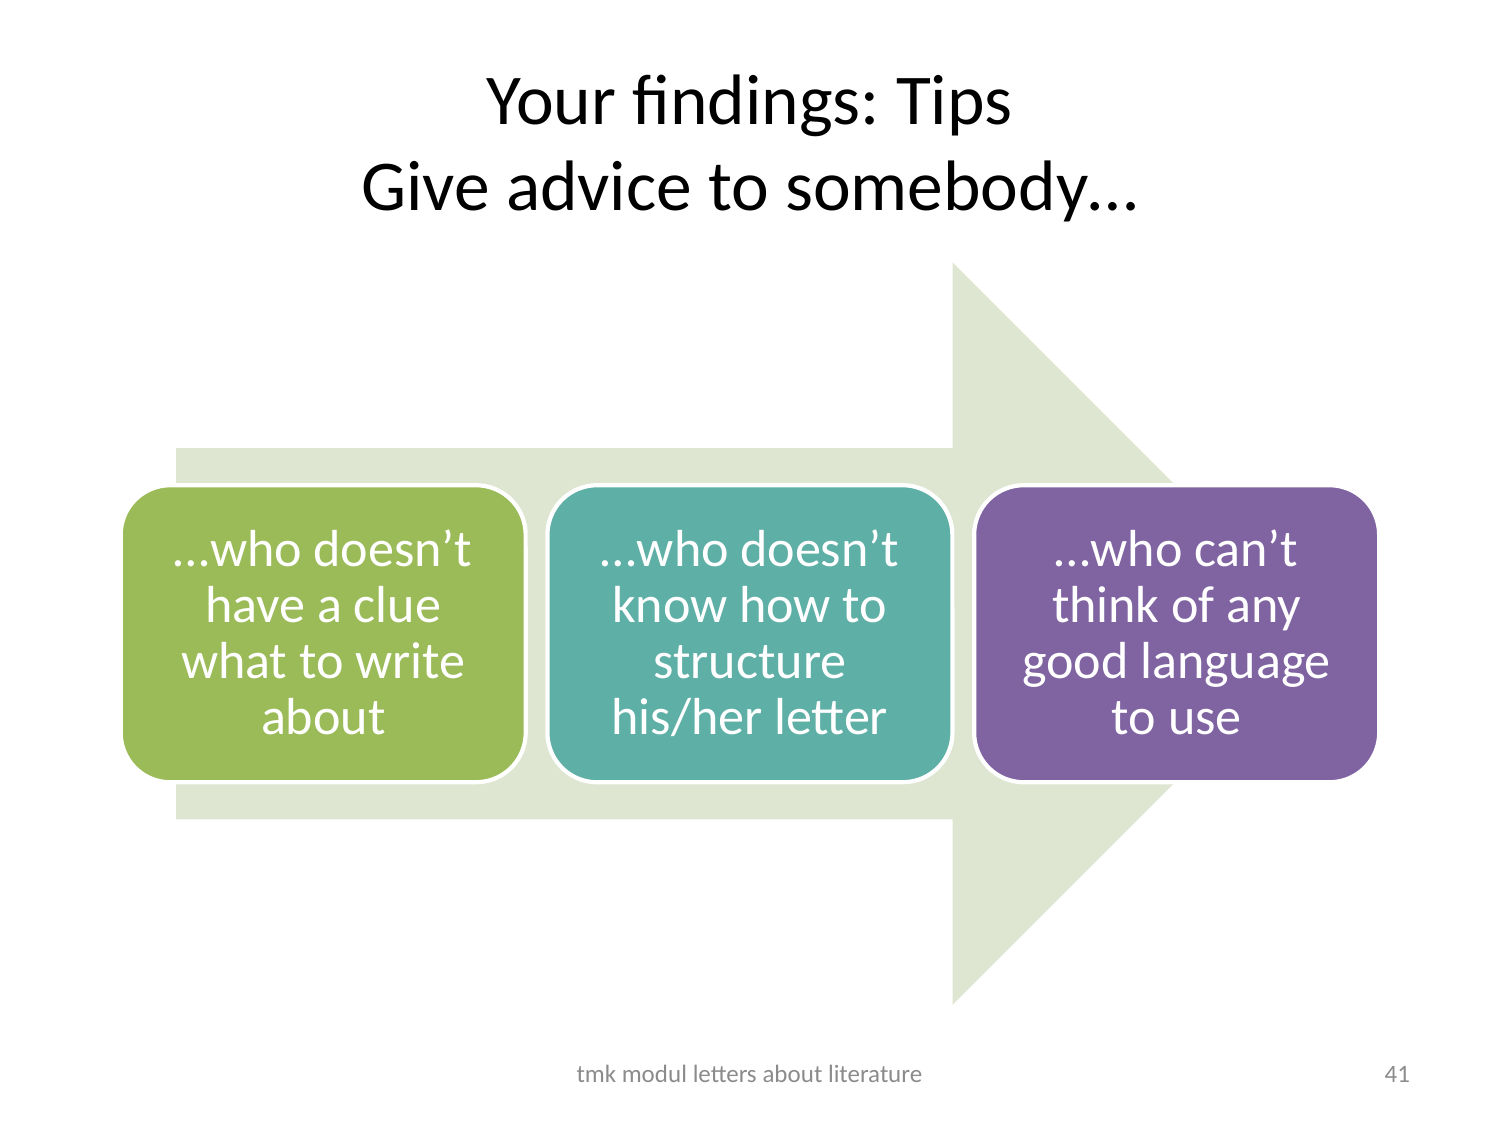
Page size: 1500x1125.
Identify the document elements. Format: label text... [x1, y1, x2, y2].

slide_number 41 [1074, 1042, 1425, 1103]
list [74, 262, 1426, 1006]
title Your findings: Tips Give advice to somebody… [75, 45, 1425, 233]
footer tmk modul letters about literature [512, 1042, 988, 1103]
